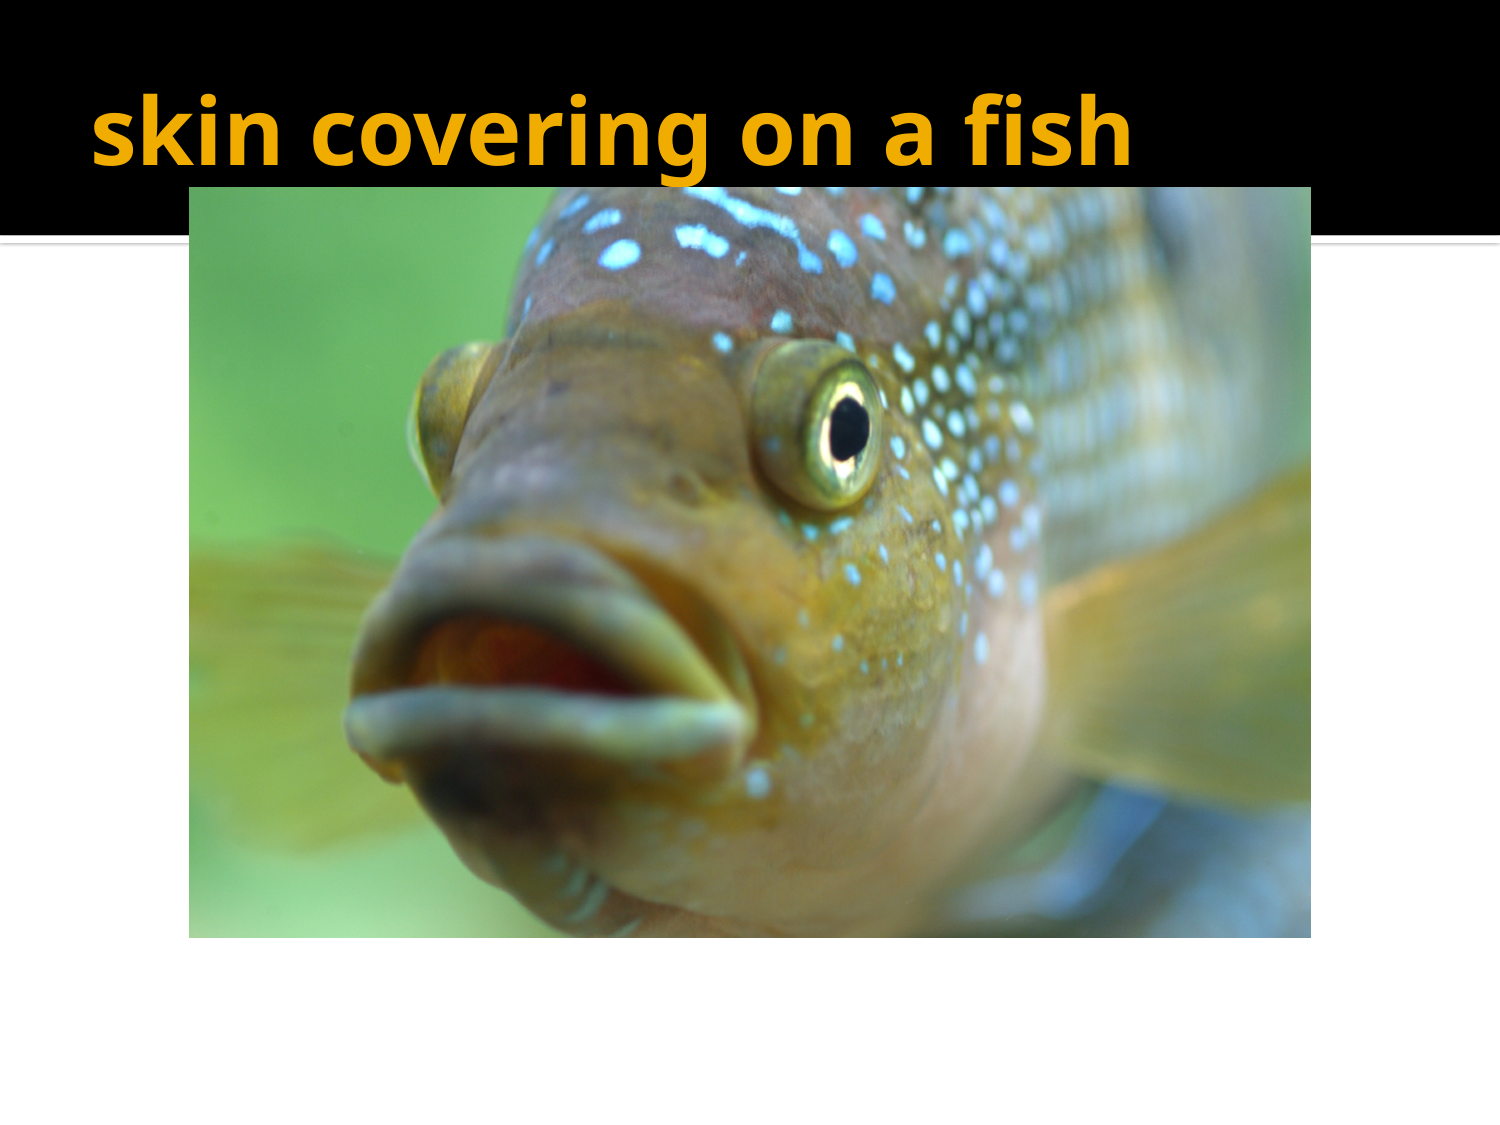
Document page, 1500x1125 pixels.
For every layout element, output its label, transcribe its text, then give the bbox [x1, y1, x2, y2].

picture [189, 187, 1311, 938]
title skin covering on a fish [75, 25, 1425, 231]
